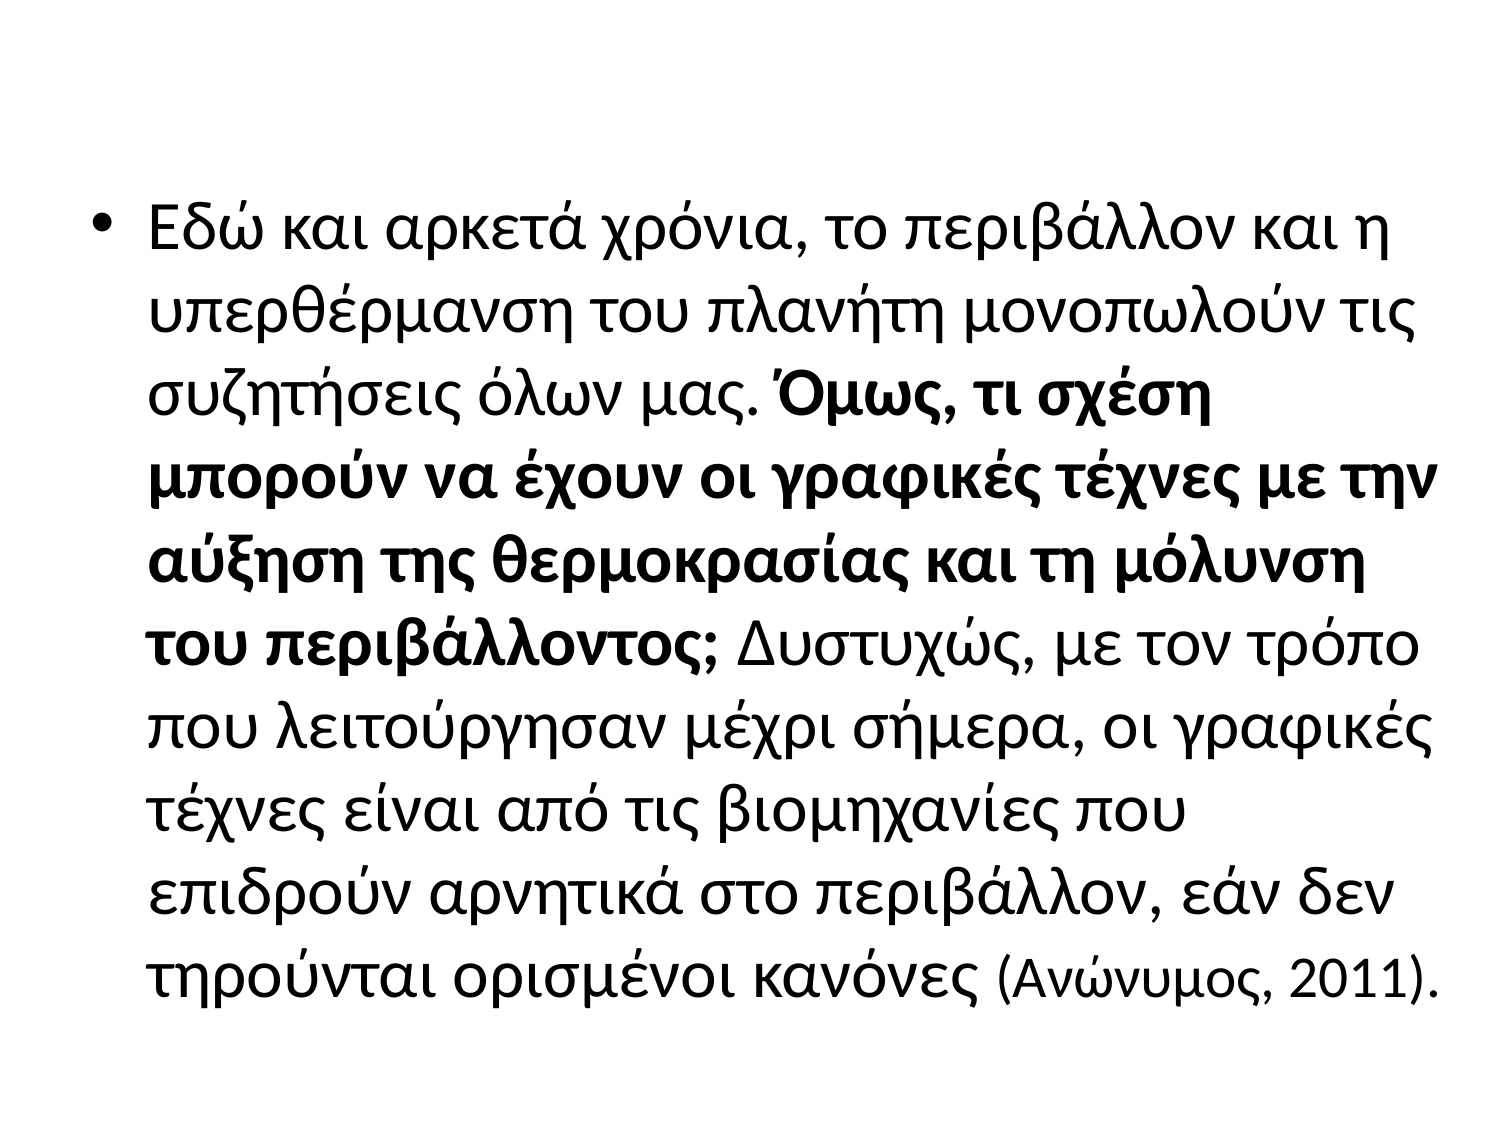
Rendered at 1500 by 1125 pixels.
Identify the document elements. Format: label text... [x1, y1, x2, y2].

list Εδώ και αρκετά χρόνια, το περιβάλλον και η υπερθέρμανση του πλανήτη μονοπωλούν τις συζητήσεις όλων μας. Όμως, τι σχέση μπορούν να έχουν οι γραφικές τέχνες με την αύξηση της θερμοκρασίας και τη μόλυνση του περιβάλλοντος; Δυστυχώς, με τον τρόπο που λειτούργησαν μέχρι σήμερα, οι γραφικές τέχνες είναι από τις βιομηχανίες που επιδρούν αρνητικά στο περιβάλλον, εάν δεν τηρούνται ορισμένοι κανόνες (Ανώνυμος, 2011). [75, 172, 1459, 1047]
